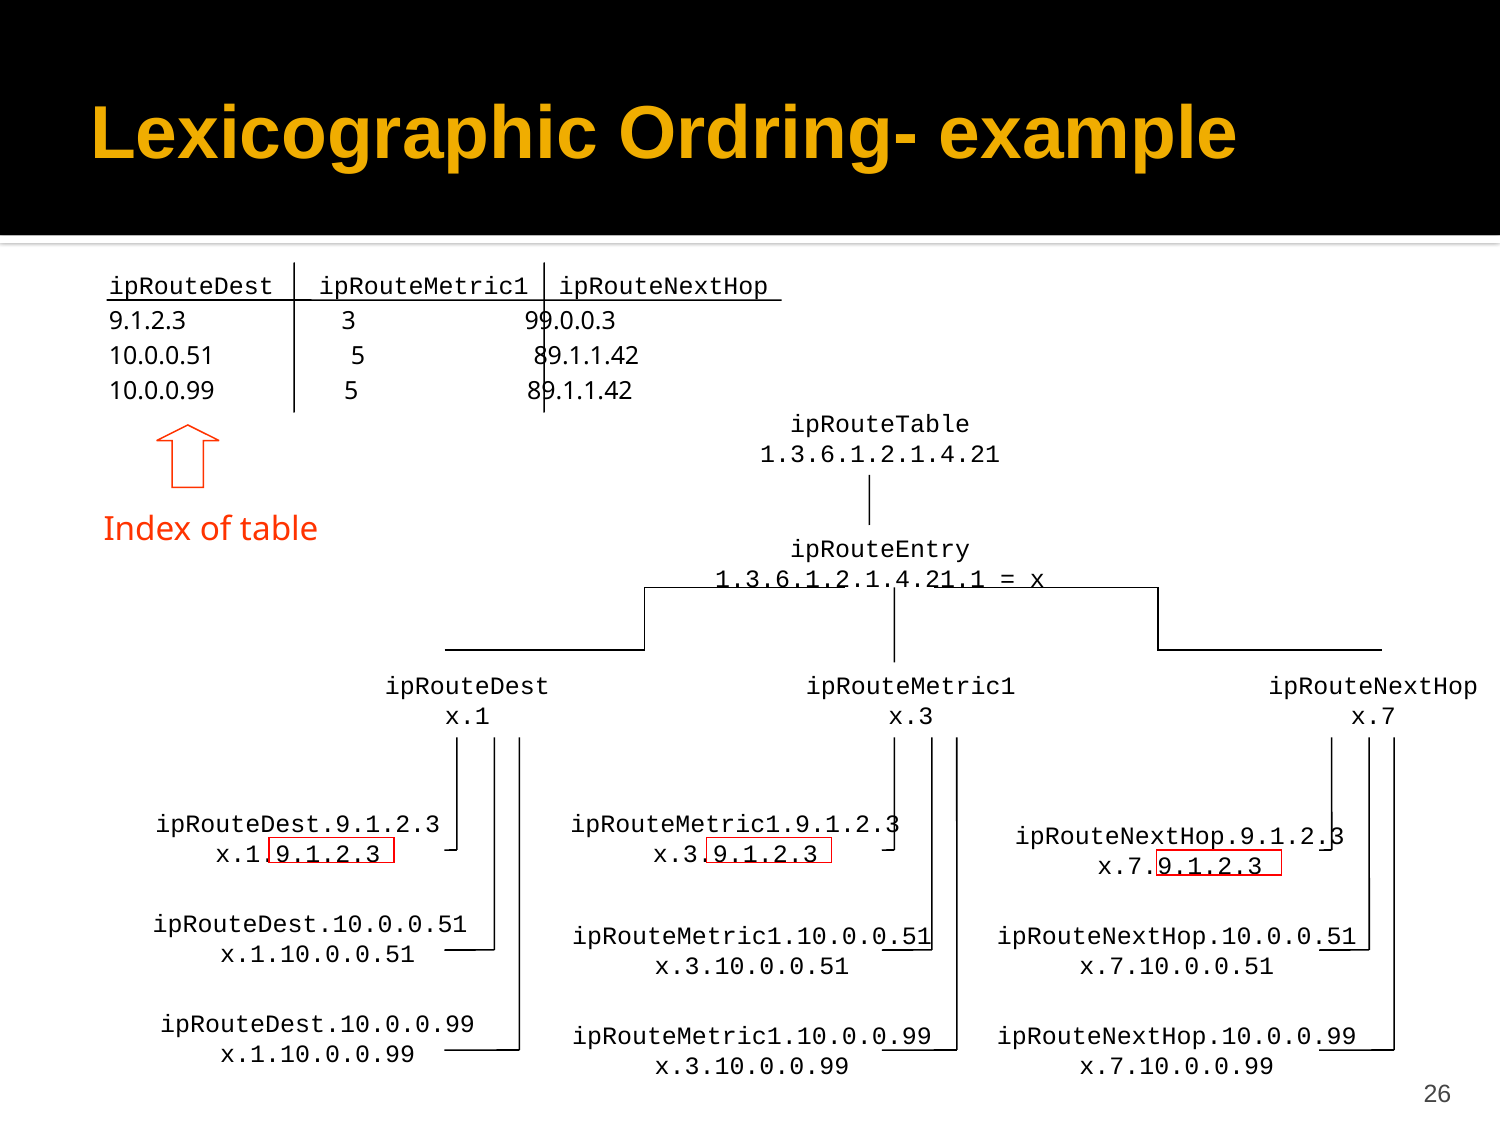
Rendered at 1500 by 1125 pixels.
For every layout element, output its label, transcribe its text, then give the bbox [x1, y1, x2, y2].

slide_number 26 [1345, 1096, 1467, 1108]
text_box Index of table [88, 499, 130, 555]
title Lexicographic Ordring- example [75, 25, 1425, 231]
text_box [136, 399, 1495, 1088]
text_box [94, 262, 807, 425]
